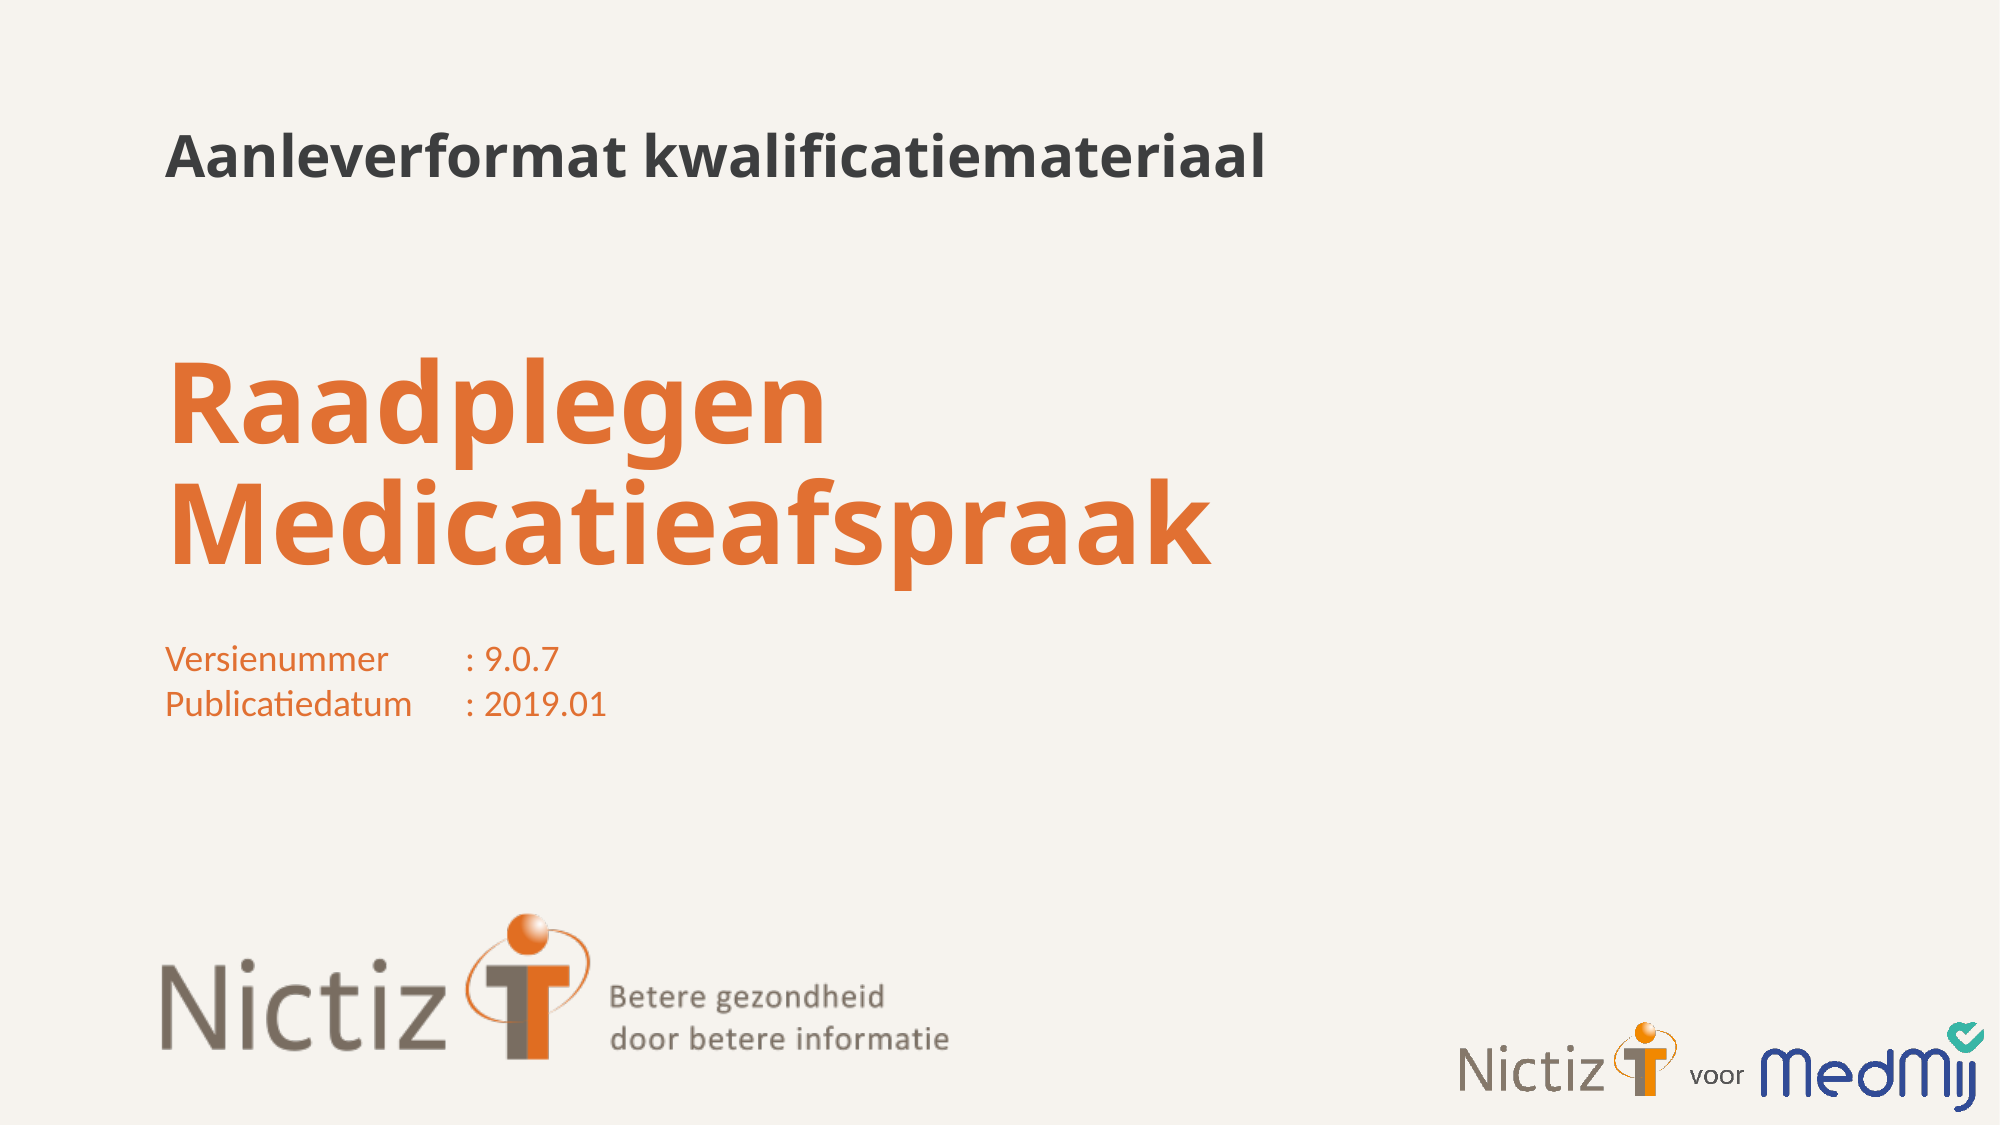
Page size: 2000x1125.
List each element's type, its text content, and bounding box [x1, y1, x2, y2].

text_box Versienummer : 9.0.7 Publicatiedatum : 2019.01 [150, 626, 782, 732]
title Raadplegen Medicatieafspraak [150, 338, 1926, 627]
picture [150, 897, 961, 1075]
subtitle Aanleverformat kwalificatiemateriaal [150, 94, 1699, 236]
picture [1457, 1019, 1988, 1113]
